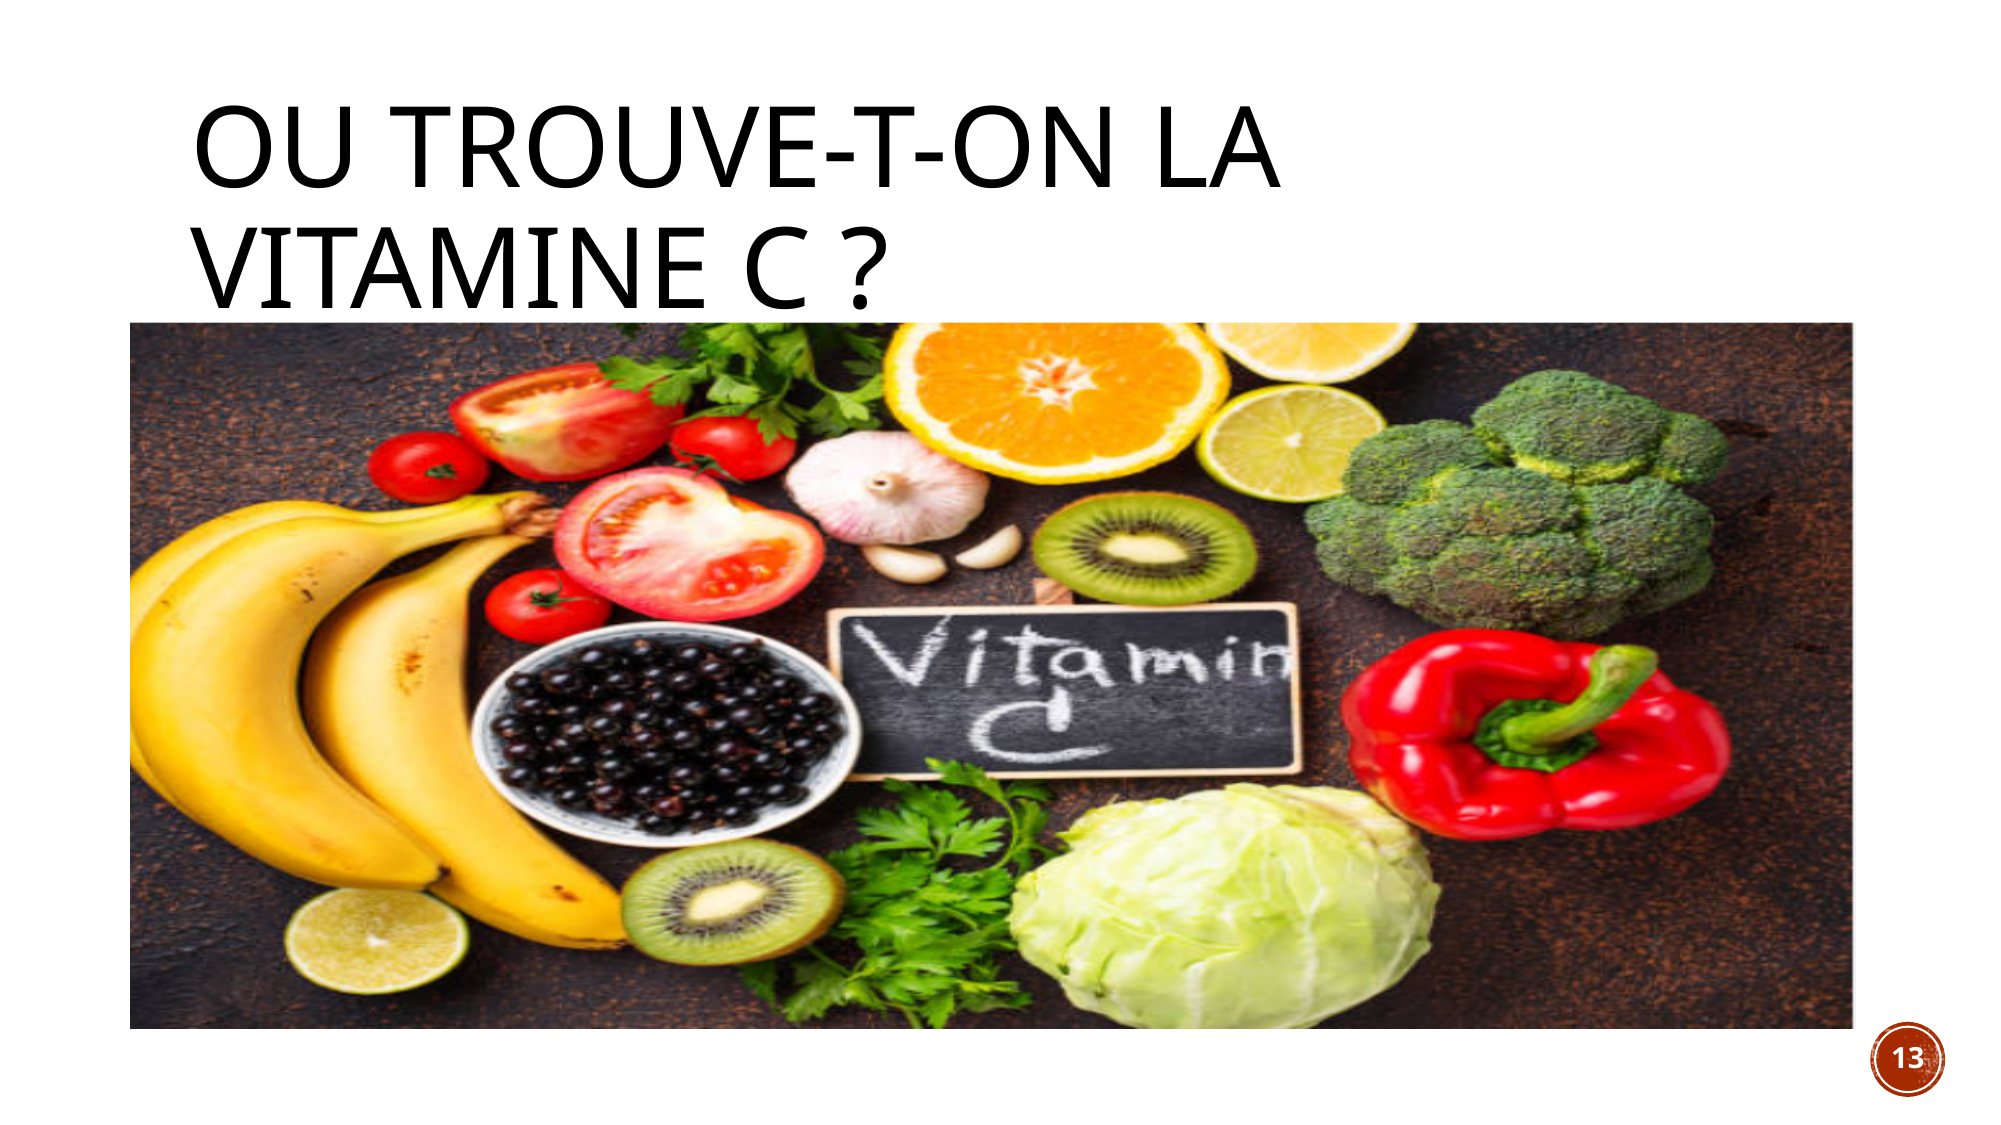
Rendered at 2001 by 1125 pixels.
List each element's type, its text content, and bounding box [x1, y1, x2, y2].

slide_number 13 [1855, 1028, 1961, 1089]
title OU TROUVE-T-ON LA VITAMINE c ? [175, 79, 1826, 319]
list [131, 326, 1854, 1028]
